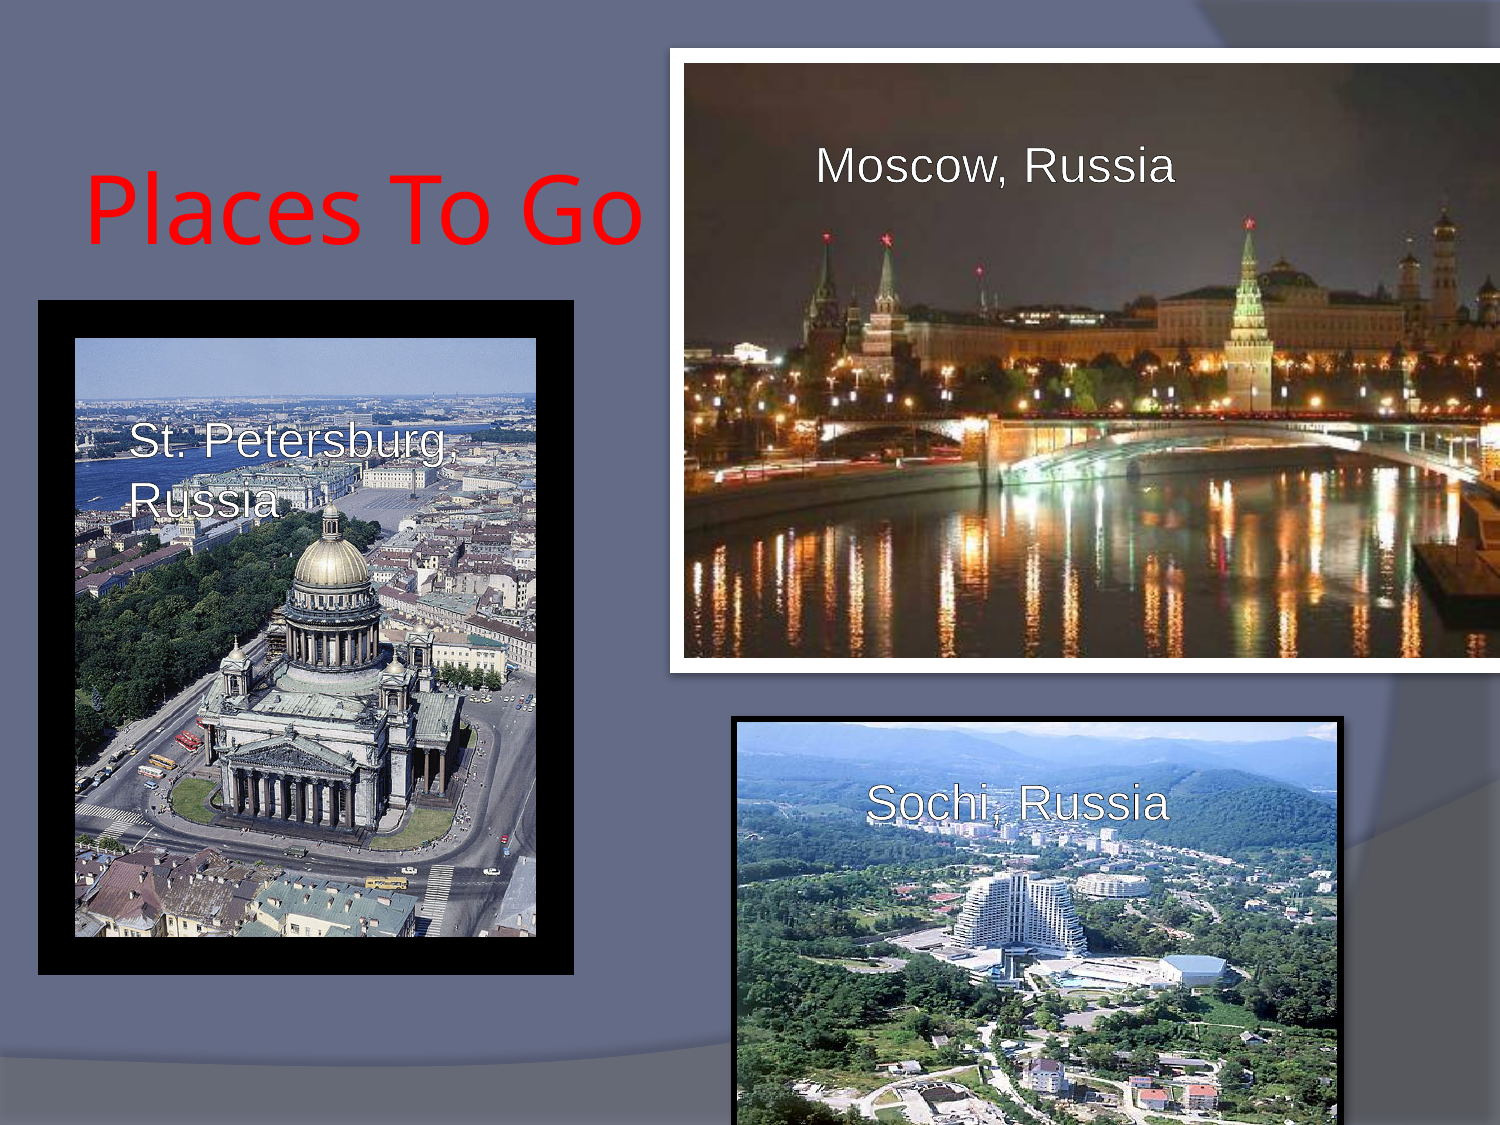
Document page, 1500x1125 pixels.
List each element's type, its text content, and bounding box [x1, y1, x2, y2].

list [684, 62, 1500, 659]
title Places To Go [75, 112, 664, 300]
picture [74, 337, 537, 938]
picture [737, 722, 1338, 1125]
